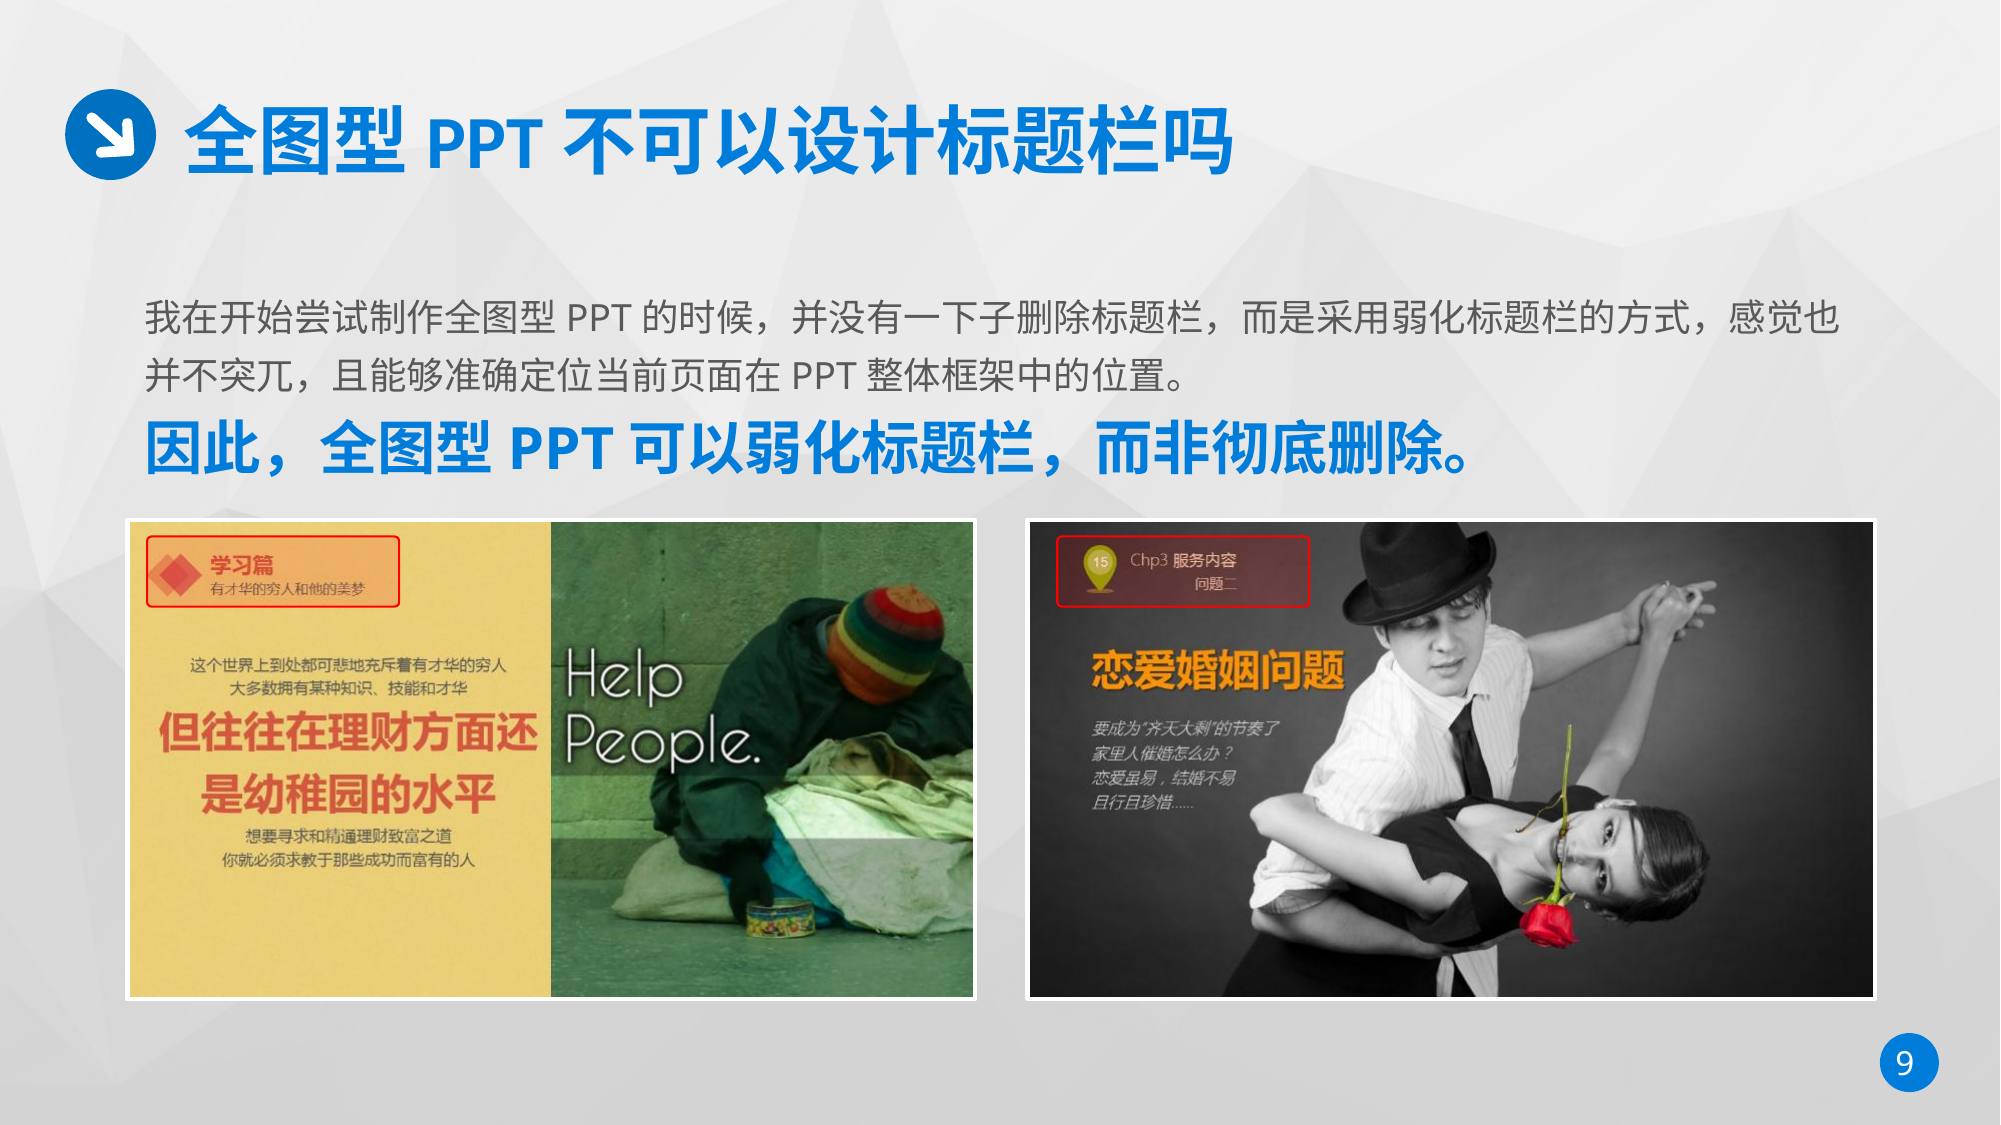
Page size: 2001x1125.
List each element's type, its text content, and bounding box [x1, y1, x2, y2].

text_box 全图型PPT不可以设计标题栏吗 [169, 86, 1252, 191]
picture [0, 0, 2000, 1125]
text_box 我在开始尝试制作全图型PPT的时候，并没有一下子删除标题栏，而是采用弱化标题栏的方式，感觉也并不突兀，且能够准确定位当前页面在PPT整体框架中的位置。 因此，全图型PPT可以弱化标题栏，而非彻底删除。 [129, 272, 1873, 489]
